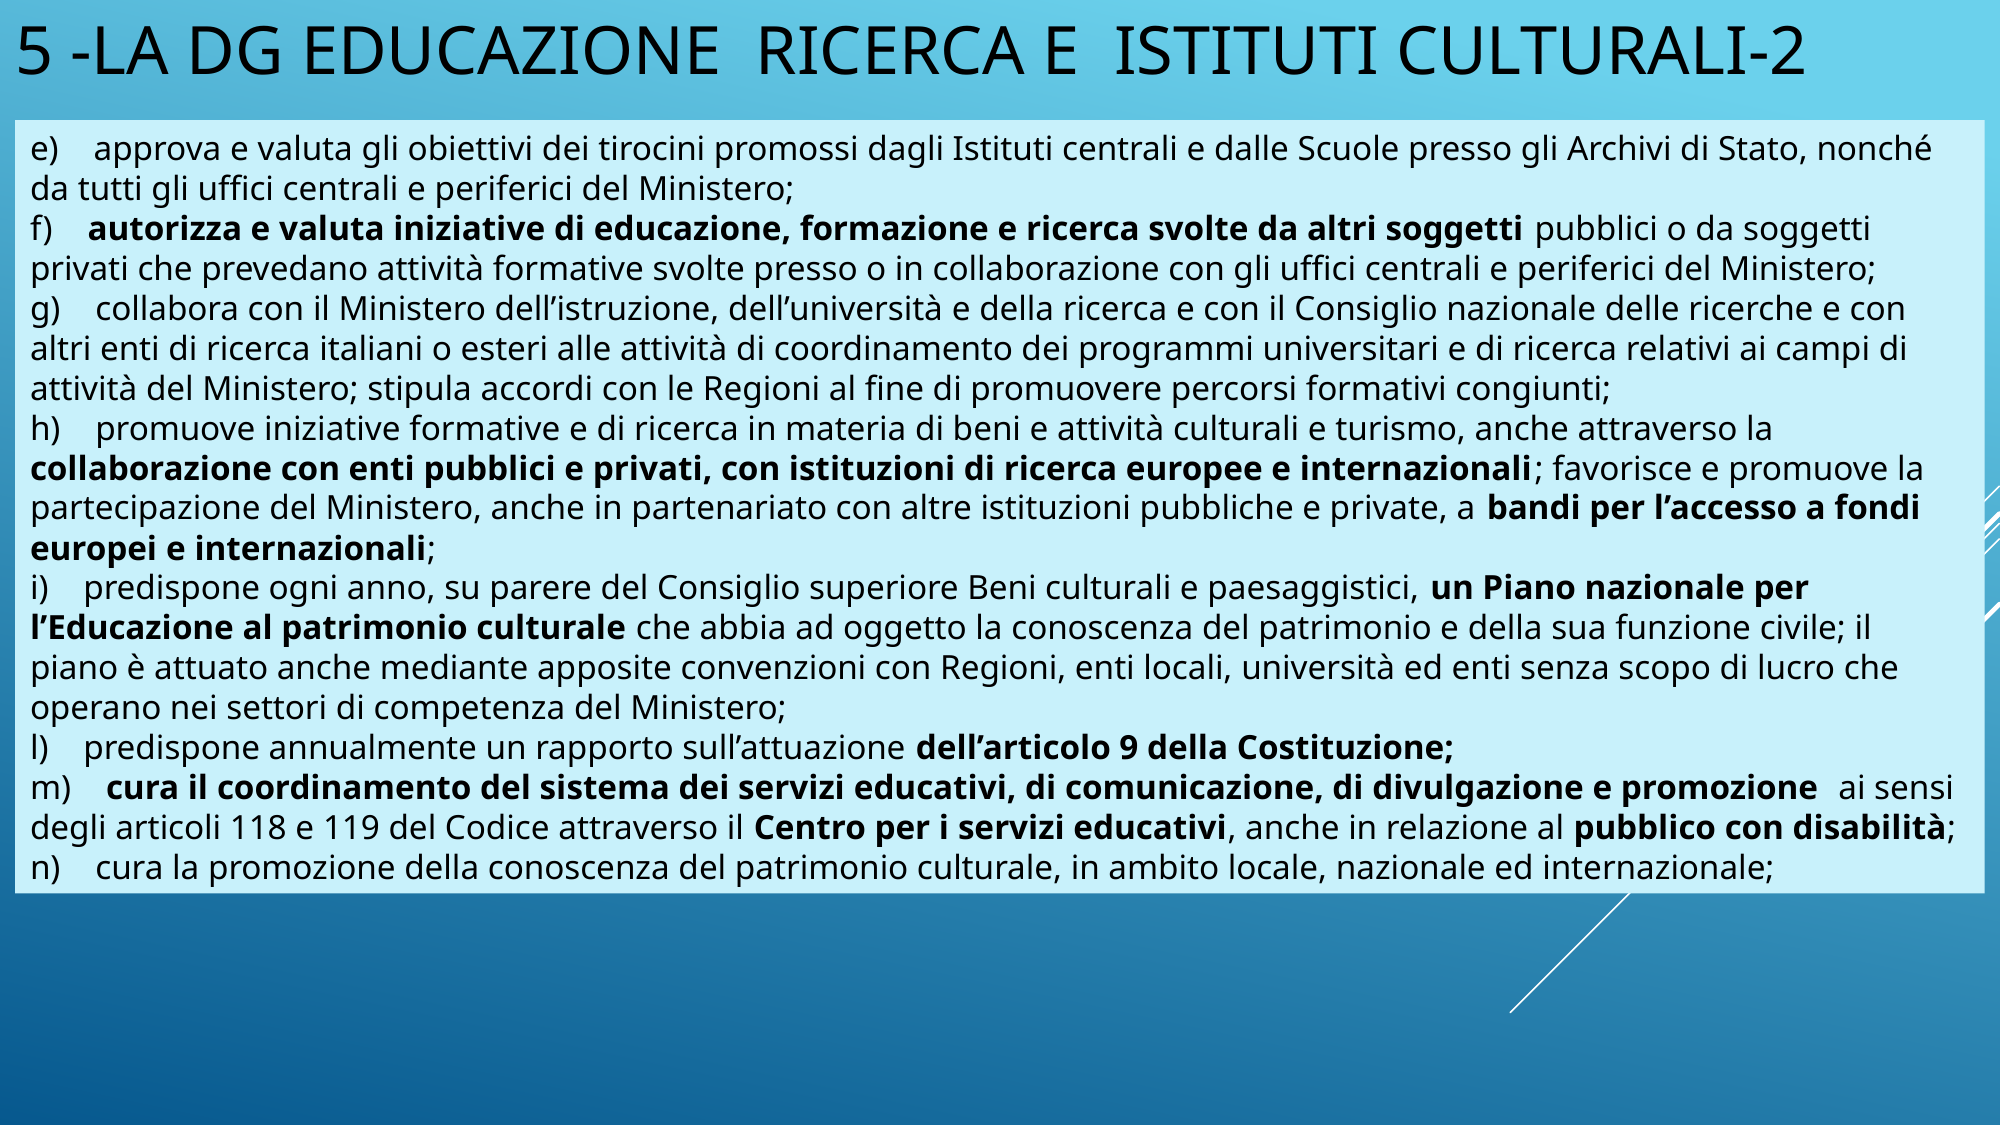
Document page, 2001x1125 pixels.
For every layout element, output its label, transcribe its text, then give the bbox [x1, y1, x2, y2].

title 5 -LA DG educazione ricerca E ISTITUTI CULTURALI-2 [0, 0, 1985, 172]
text_box e) approva e valuta gli obiettivi dei tirocini promossi dagli Istituti centrali e dalle Scuole presso gli Archivi di Stato, nonché da tutti gli uffici centrali e periferici del Ministero; f) autorizza e valuta iniziative di educazione, formazione e ricerca svolte da altri soggetti pubblici o da soggetti privati che prevedano attività formative svolte presso o in collaborazione con gli uffici centrali e periferici del Ministero; g) collabora con il Ministero dell’istruzione, dell’università e della ricerca e con il Consiglio nazionale delle ricerche e con altri enti di ricerca italiani o esteri alle attività di coordinamento dei programmi universitari e di ricerca relativi ai campi di attività del Ministero; stipula accordi con le Regioni al fine di promuovere percorsi formativi congiunti; h) promuove iniziative formative e di ricerca in materia di beni e attività culturali e turismo, anche attraverso la collaborazione con enti pubblici e privati, con istituzioni di ricerca europee e internazionali; favorisce e promuove la partecipazione del Ministero, anche in partenariato con altre istituzioni pubbliche e private, a bandi per l’accesso a fondi europei e internazionali; i) predispone ogni anno, su parere del Consiglio superiore Beni culturali e paesaggistici, un Piano nazionale per l’Educazione al patrimonio culturale che abbia ad oggetto la conoscenza del patrimonio e della sua funzione civile; il piano è attuato anche mediante apposite convenzioni con Regioni, enti locali, università ed enti senza scopo di lucro che operano nei settori di competenza del Ministero; l) predispone annualmente un rapporto sull’attuazione dell’articolo 9 della Costituzione; m) cura il coordinamento del sistema dei servizi educativi, di comunicazione, di divulgazione e promozione ai sensi degli articoli 118 e 119 del Codice attraverso il Centro per i servizi educativi, anche in relazione al pubblico con disabilità; n) cura la promozione della conoscenza del patrimonio culturale, in ambito locale, nazionale ed internazionale; [15, 120, 1985, 894]
